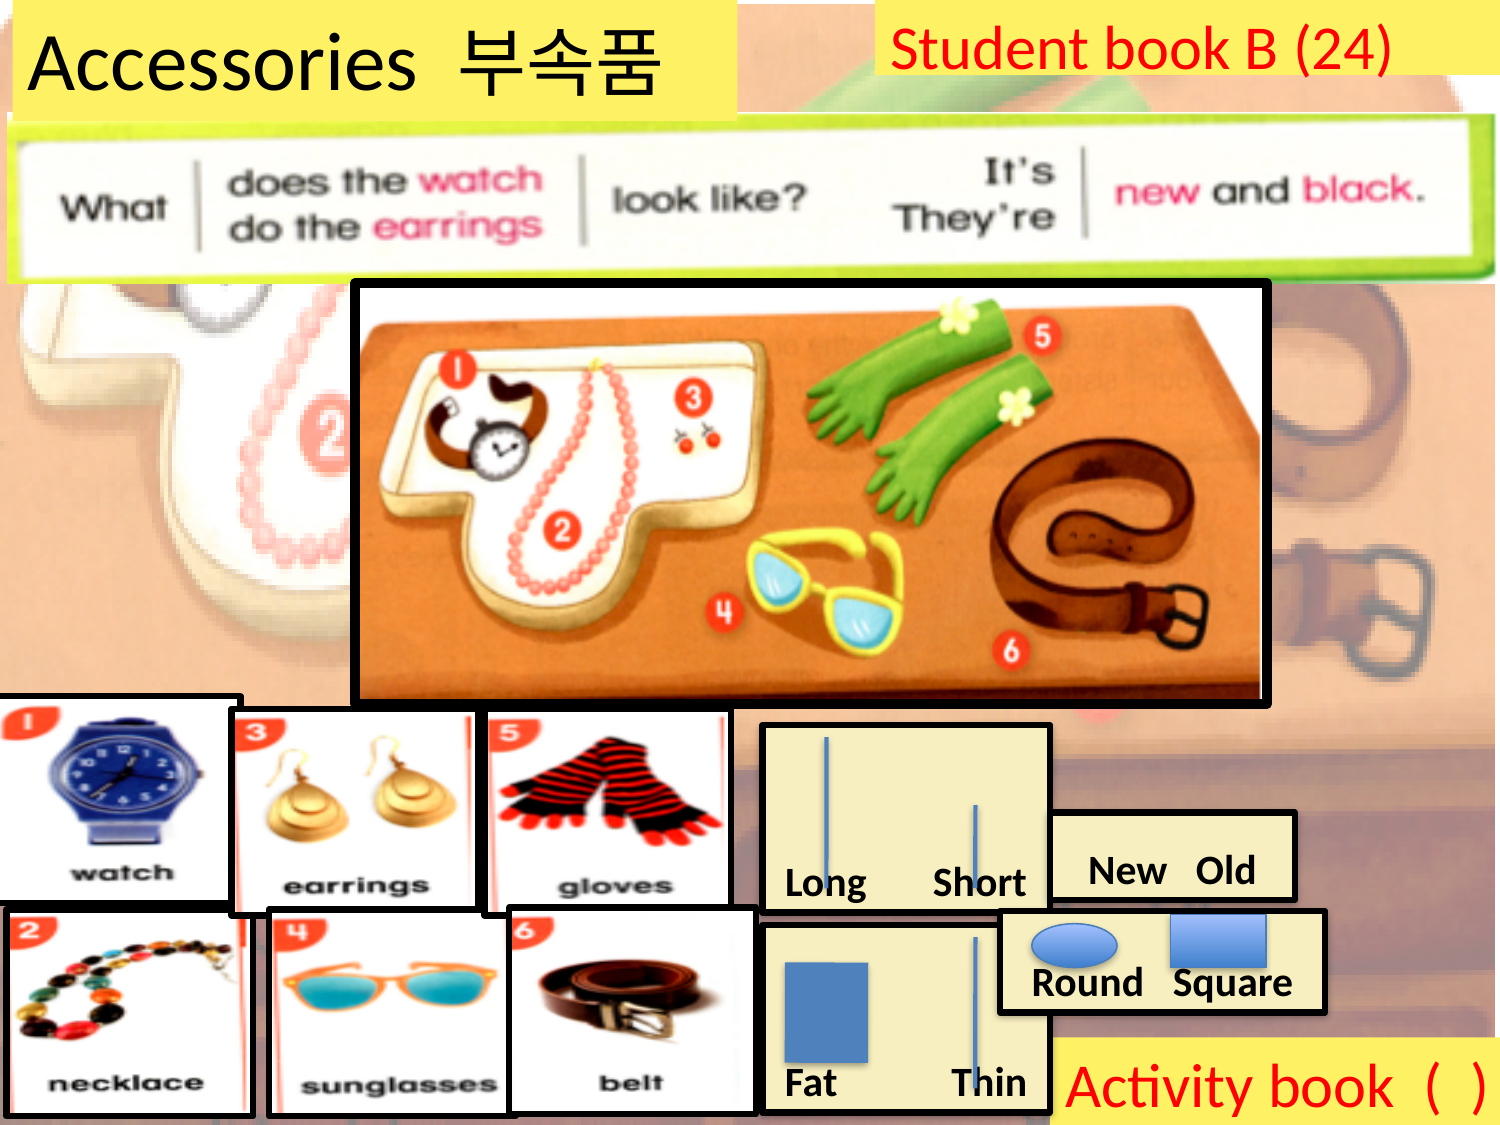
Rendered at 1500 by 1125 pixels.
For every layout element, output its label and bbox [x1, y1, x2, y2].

text_box [762, 924, 1051, 1113]
picture [0, 0, 1500, 1125]
text_box [999, 910, 1326, 1013]
text_box [762, 724, 1051, 913]
